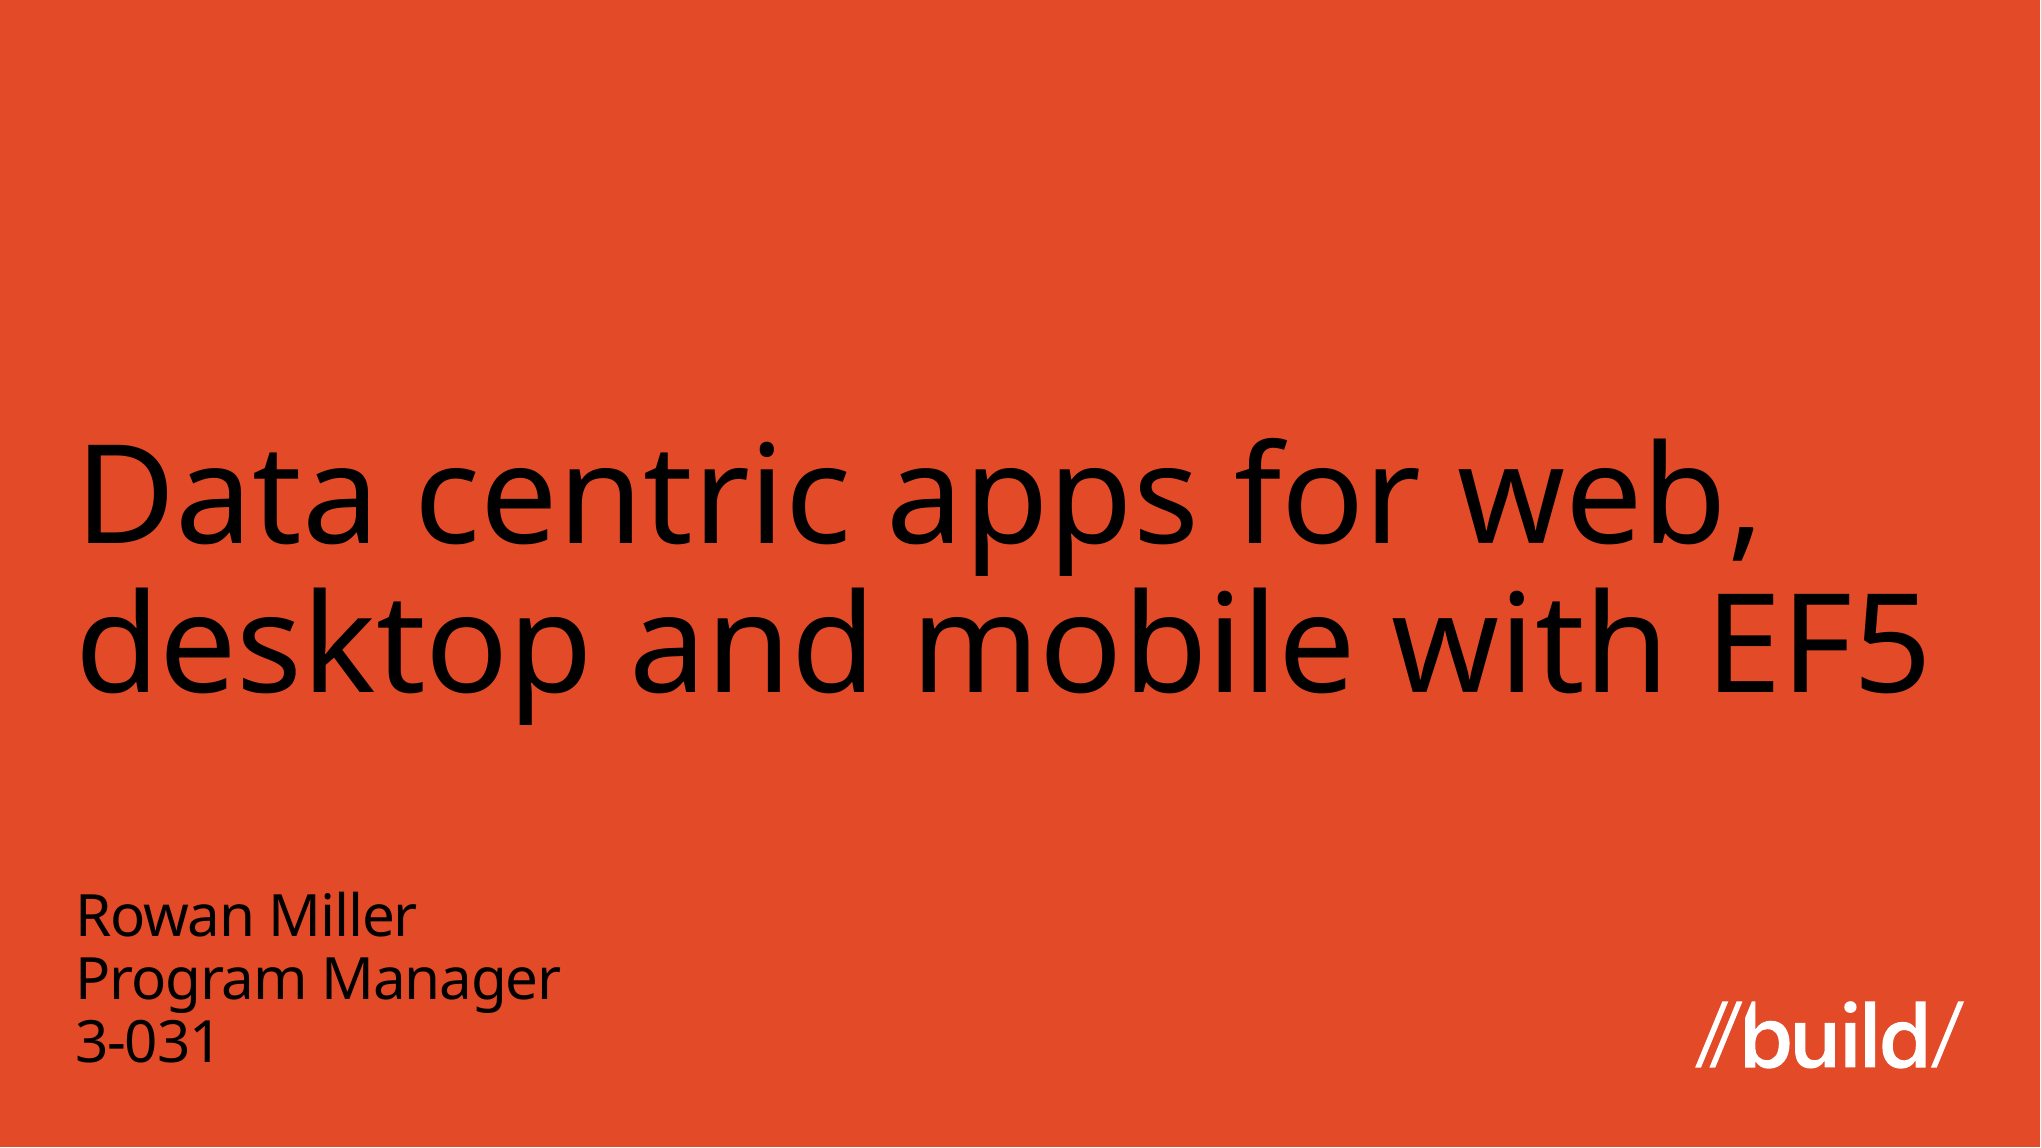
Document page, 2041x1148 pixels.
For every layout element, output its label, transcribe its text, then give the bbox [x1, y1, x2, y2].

title Data centric apps for web, desktop and mobile with EF5 [45, 498, 1996, 649]
subtitle Rowan Miller Program Manager 3-031 [45, 948, 1246, 1099]
